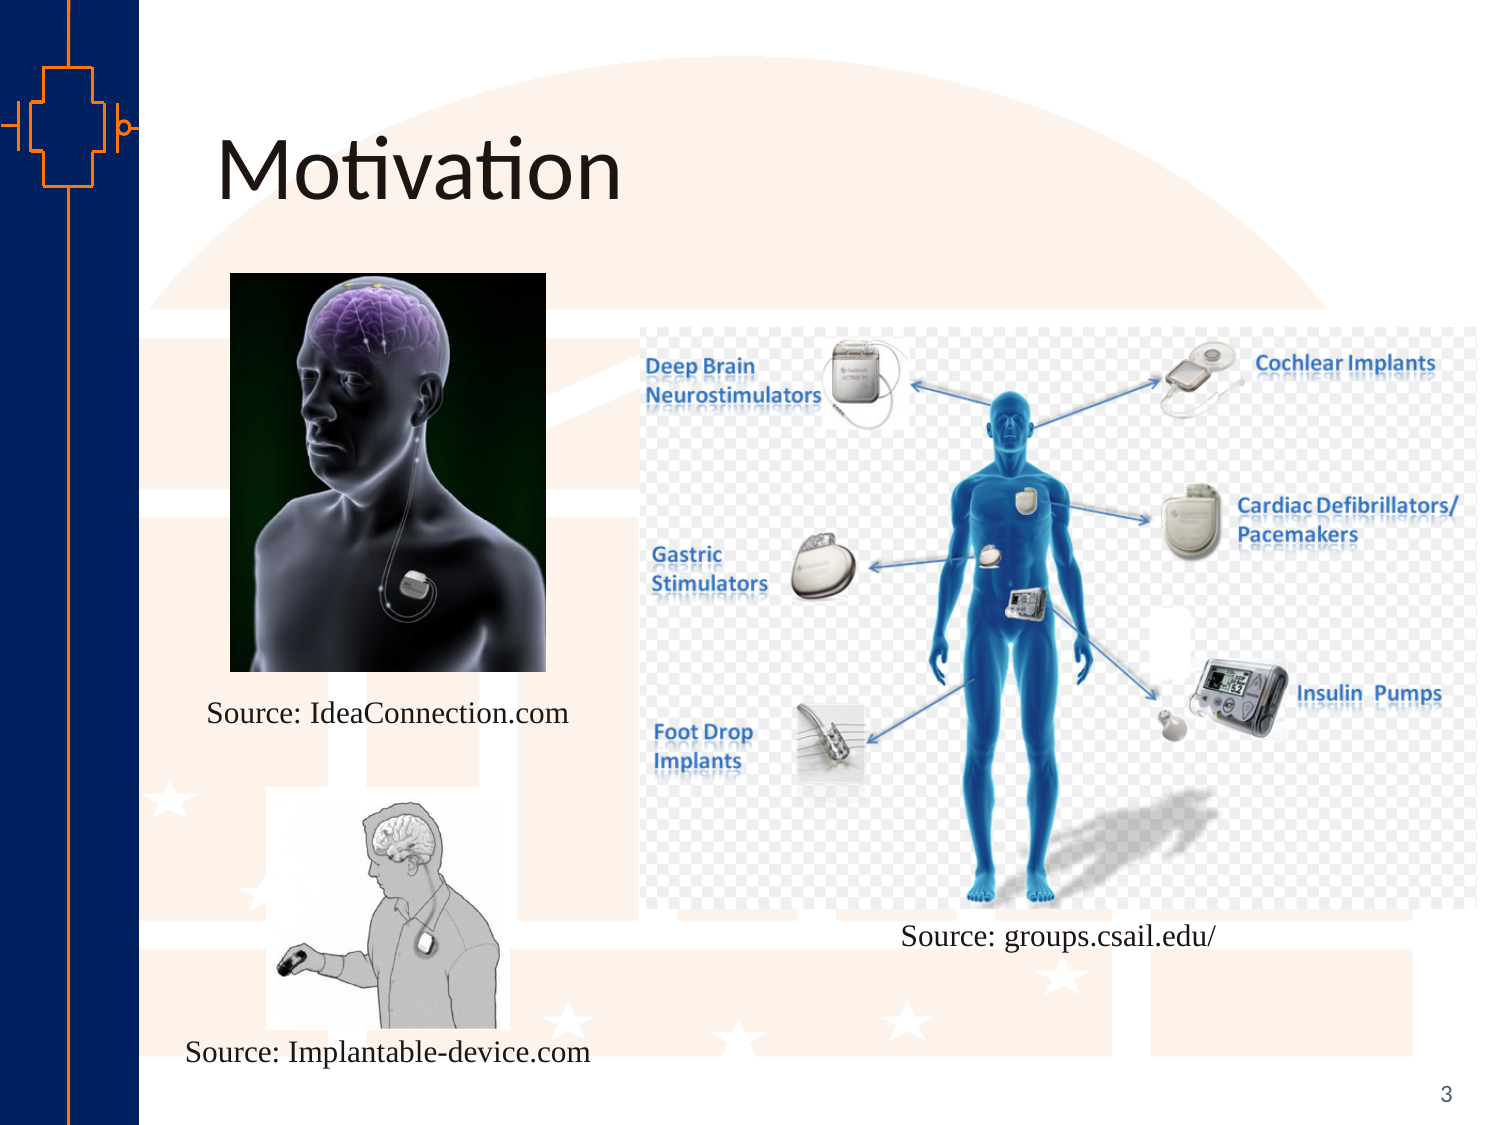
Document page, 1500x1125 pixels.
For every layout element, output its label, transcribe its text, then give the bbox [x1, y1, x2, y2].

title Motivation [200, 37, 1388, 225]
text_box Source: Implantable-device.com [161, 1023, 615, 1076]
text_box Source: groups.csail.edu/ [844, 920, 1274, 961]
slide_number 3 [1425, 1062, 1488, 1123]
picture [229, 273, 547, 672]
picture [640, 327, 1477, 909]
picture [266, 787, 510, 1030]
text_box Source: IdeaConnection.com [183, 684, 593, 737]
